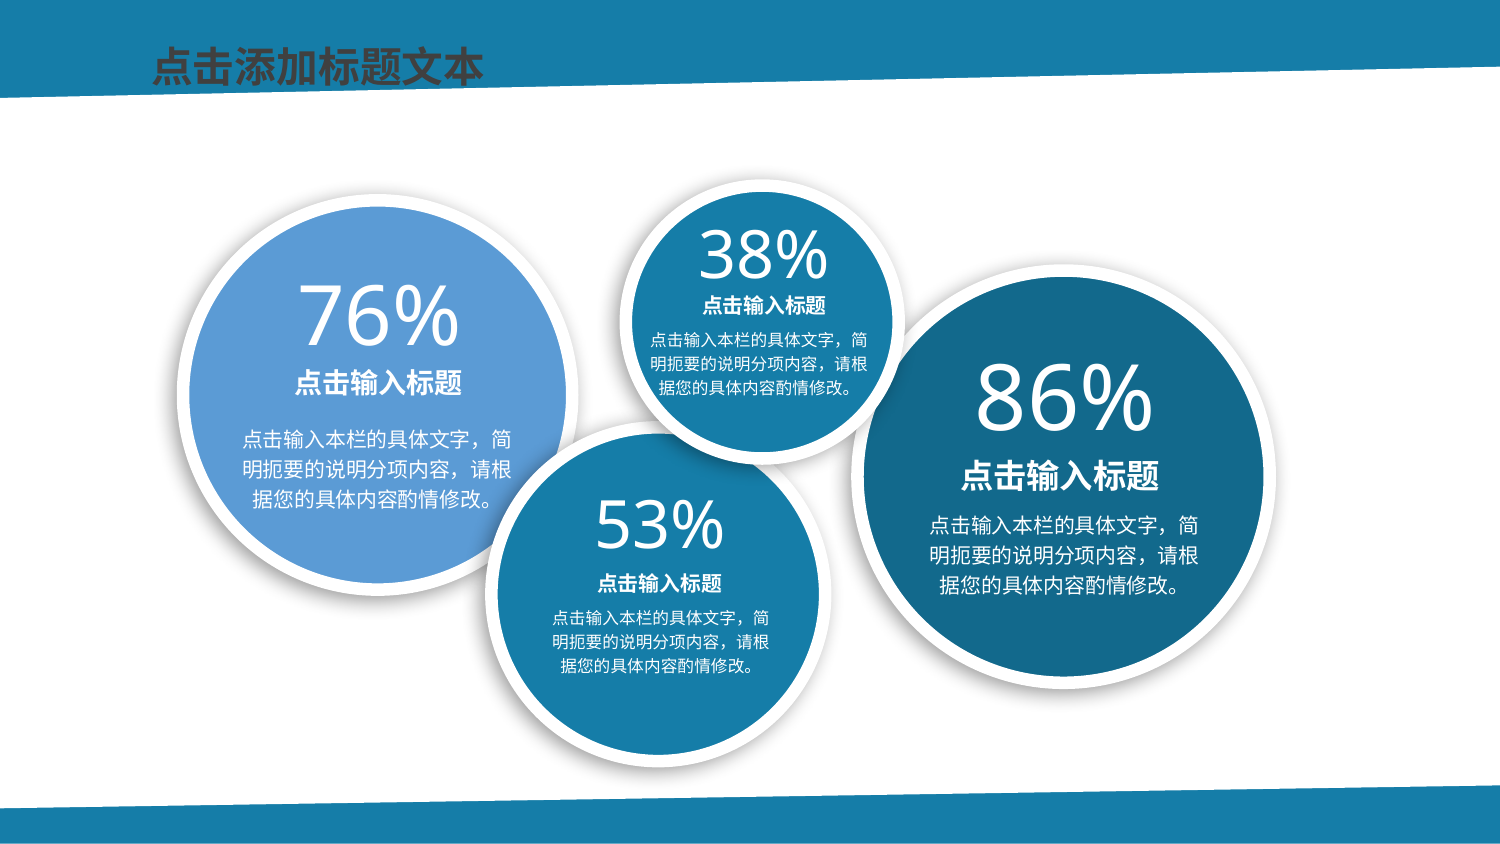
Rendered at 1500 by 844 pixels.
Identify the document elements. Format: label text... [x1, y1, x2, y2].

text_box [182, 200, 573, 590]
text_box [625, 185, 899, 459]
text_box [491, 427, 826, 762]
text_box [857, 270, 1270, 683]
text_box 点击添加标题文本 [136, 33, 501, 99]
